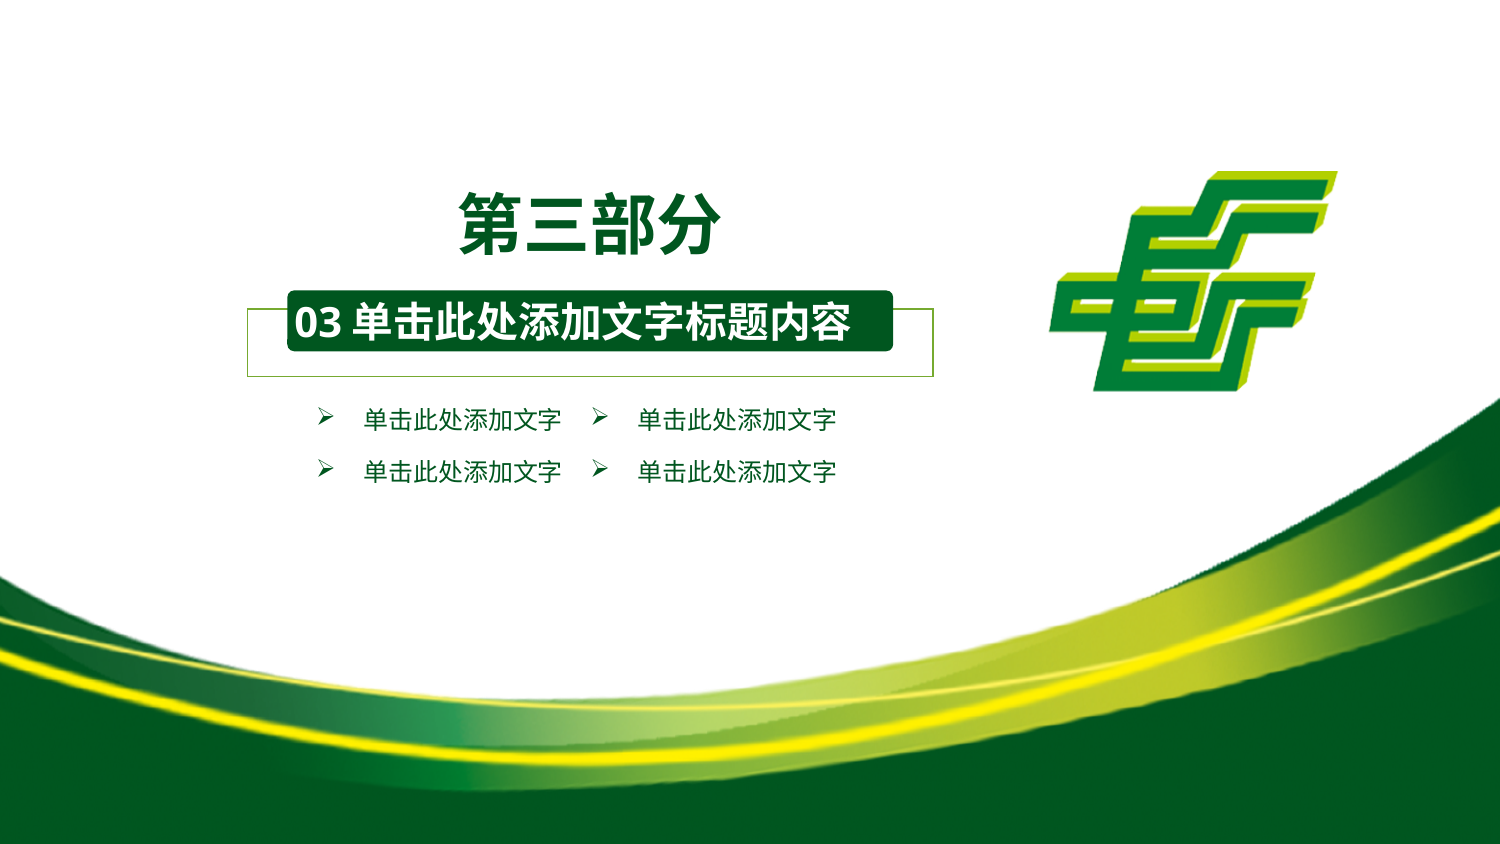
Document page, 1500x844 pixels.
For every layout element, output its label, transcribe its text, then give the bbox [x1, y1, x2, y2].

picture [1047, 171, 1340, 392]
picture [0, 397, 1500, 844]
text_box 第三部分 [441, 175, 739, 271]
text_box [247, 309, 933, 377]
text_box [287, 290, 894, 352]
